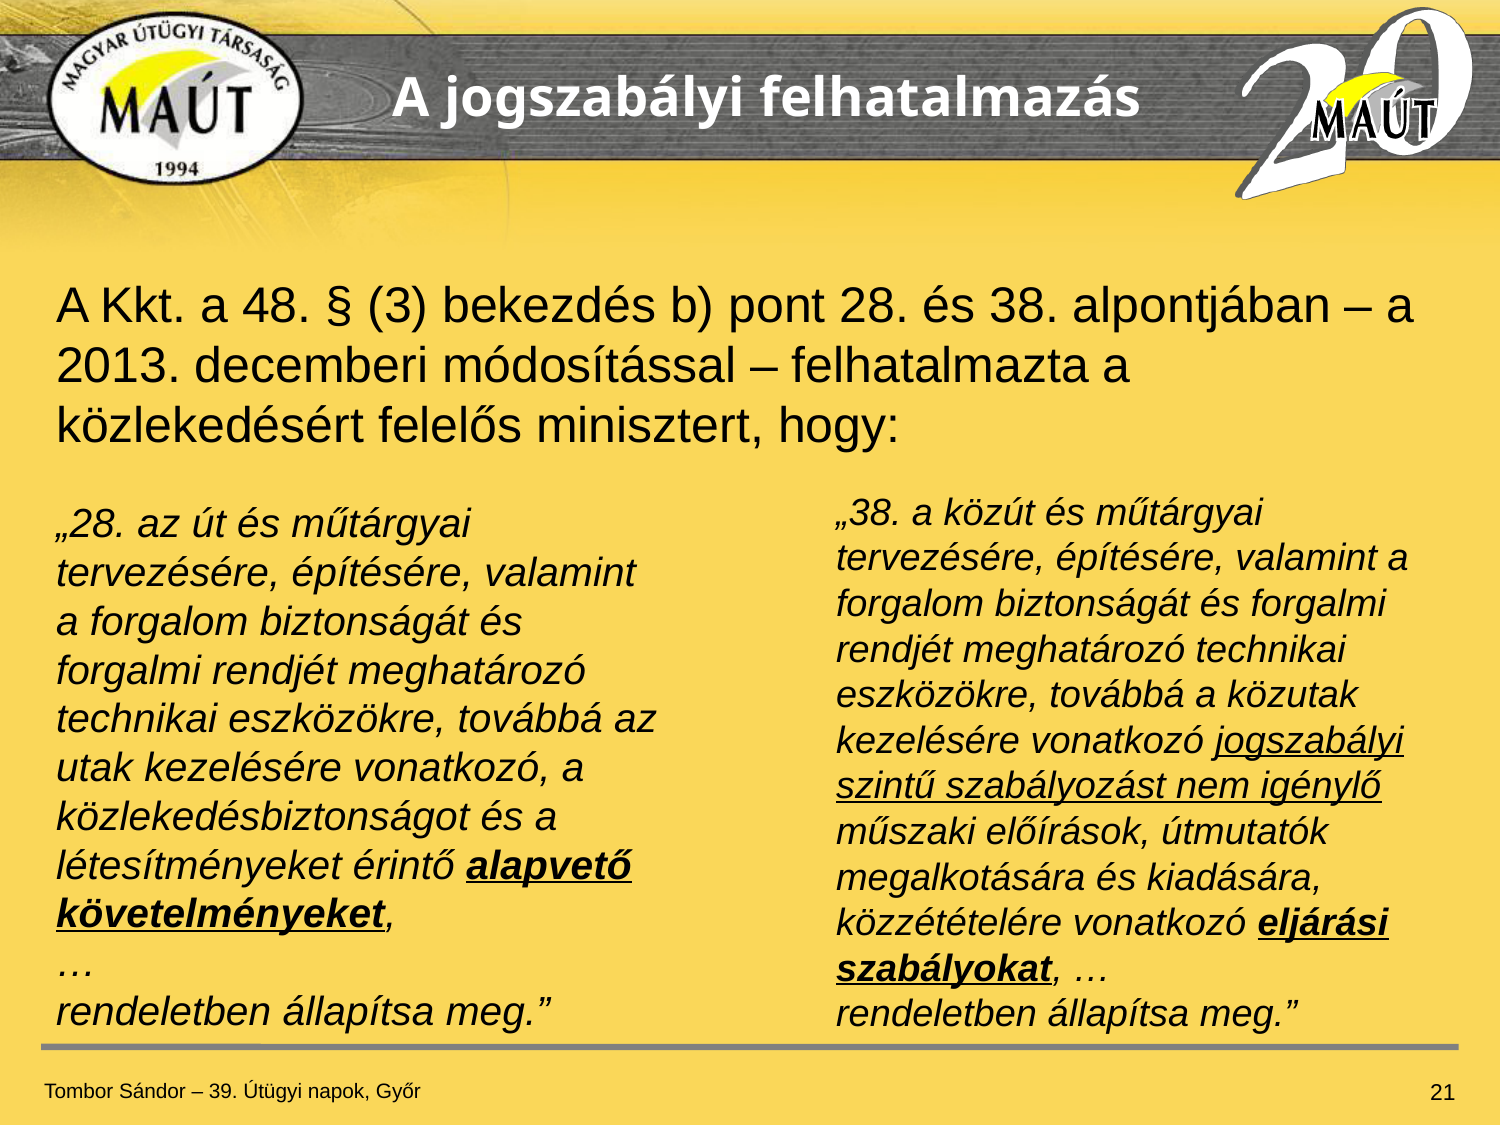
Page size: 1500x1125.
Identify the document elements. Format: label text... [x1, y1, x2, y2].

list „28. az út és műtárgyai tervezésére, építésére, valamint a forgalom biztonságát és forgalmi rendjét meghatározó technikai eszközökre, továbbá az utak kezelésére vonatkozó, a közlekedésbiztonságot és a létesítményeket érintő alapvető követelményeket, … rendeletben állapítsa meg.” [41, 489, 679, 1059]
text_box A jogszabályi felhatalmazás [301, 54, 1235, 135]
list „38. a közút és műtárgyai tervezésére, építésére, valamint a forgalom biztonságát és forgalmi rendjét meghatározó technikai eszközökre, továbbá a közutak kezelésére vonatkozó jogszabályi szintű szabályozást nem igénylő műszaki előírások, útmutatók megalkotására és kiadására, közzétételére vonatkozó eljárási szabályokat, … rendeletben állapítsa meg.” [821, 479, 1459, 1049]
picture [0, 0, 1500, 1125]
title A Kkt. a 48. § (3) bekezdés b) pont 28. és 38. alpontjában – a 2013. decemberi módosítással – felhatalmazta a közlekedésért felelős minisztert, hogy: [41, 265, 1459, 421]
